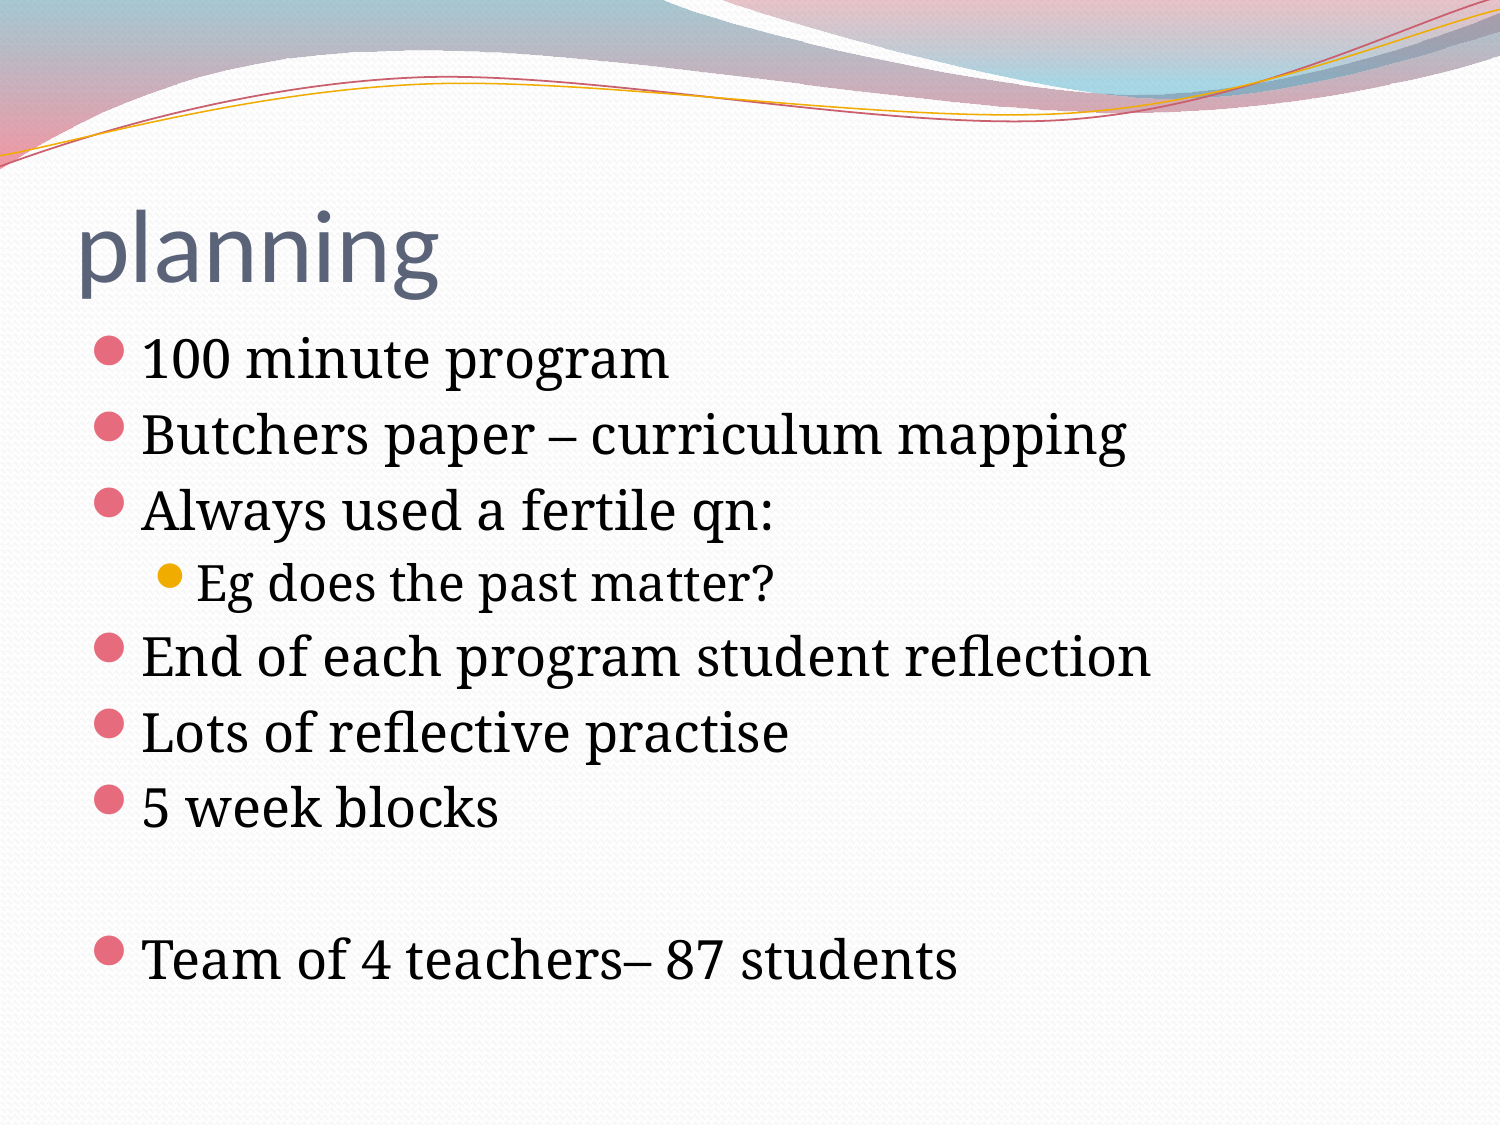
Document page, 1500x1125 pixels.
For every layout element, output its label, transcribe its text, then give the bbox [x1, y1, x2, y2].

title planning [75, 115, 1425, 303]
list 100 minute program Butchers paper – curriculum mapping Always used a fertile qn: Eg does the past matter? End of each program student reflection Lots of reflective practise 5 week blocks Team of 4 teachers– 87 students [75, 317, 1425, 1038]
